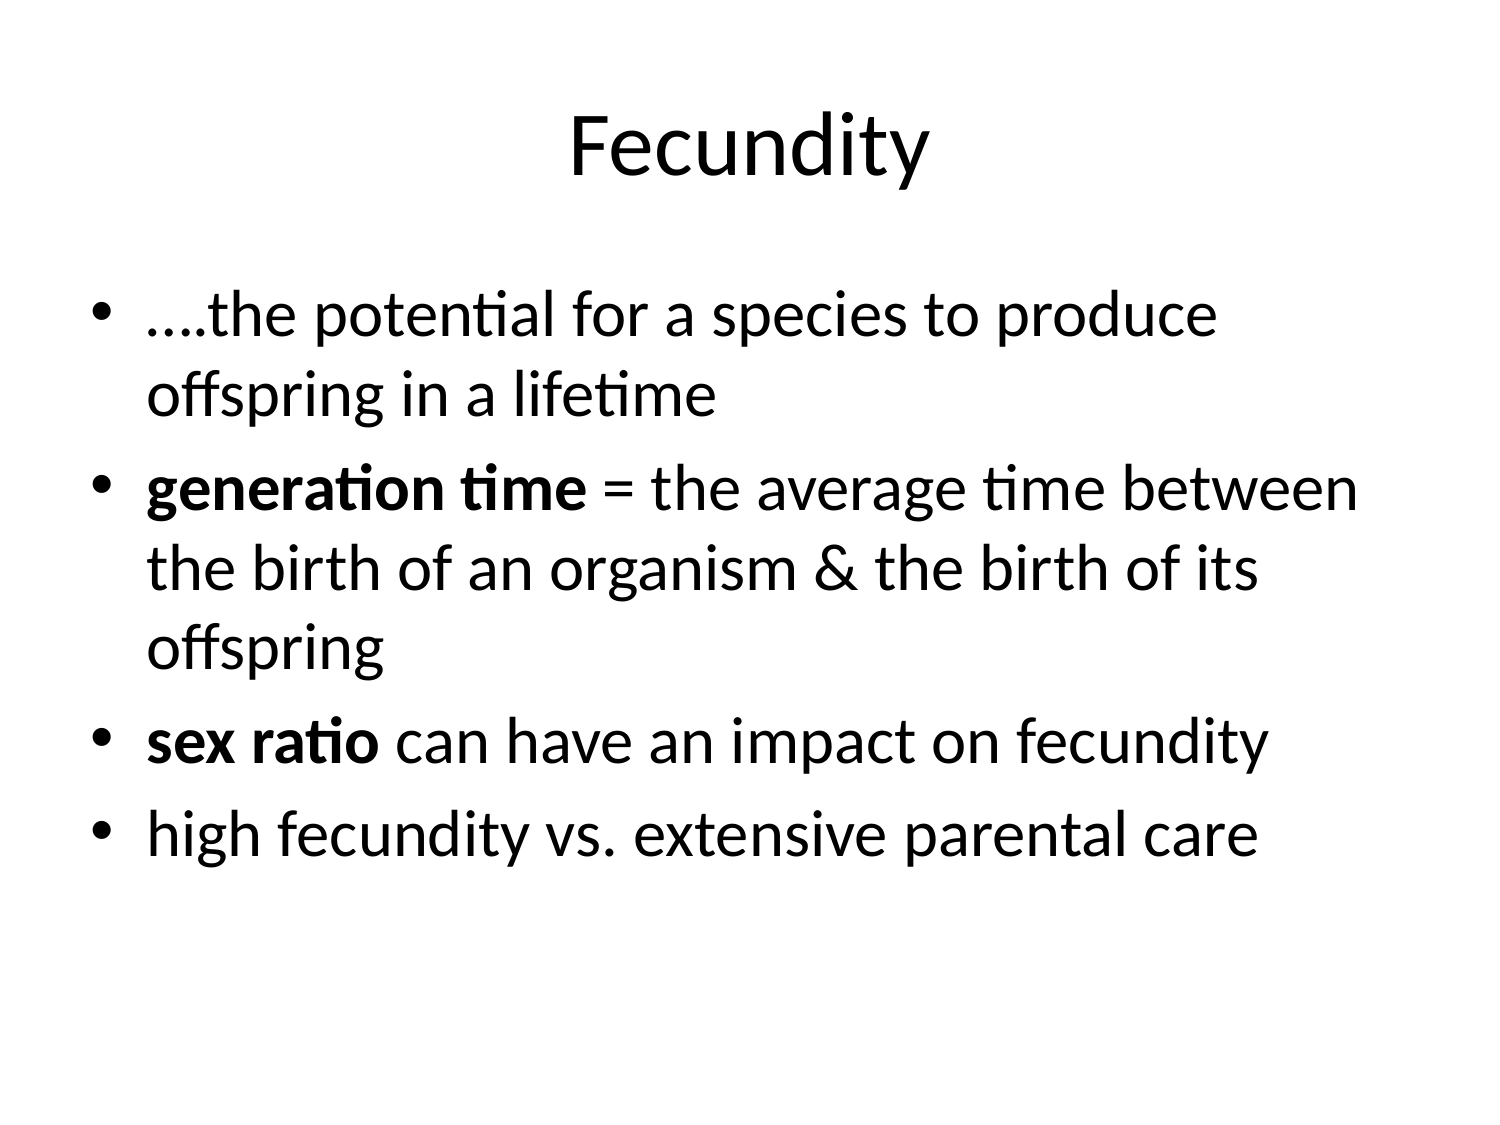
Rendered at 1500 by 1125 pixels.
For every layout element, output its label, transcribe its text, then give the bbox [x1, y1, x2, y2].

list ….the potential for a species to produce offspring in a lifetime generation time = the average time between the birth of an organism & the birth of its offspring sex ratio can have an impact on fecundity high fecundity vs. extensive parental care [75, 262, 1425, 1005]
title Fecundity [75, 45, 1425, 233]
